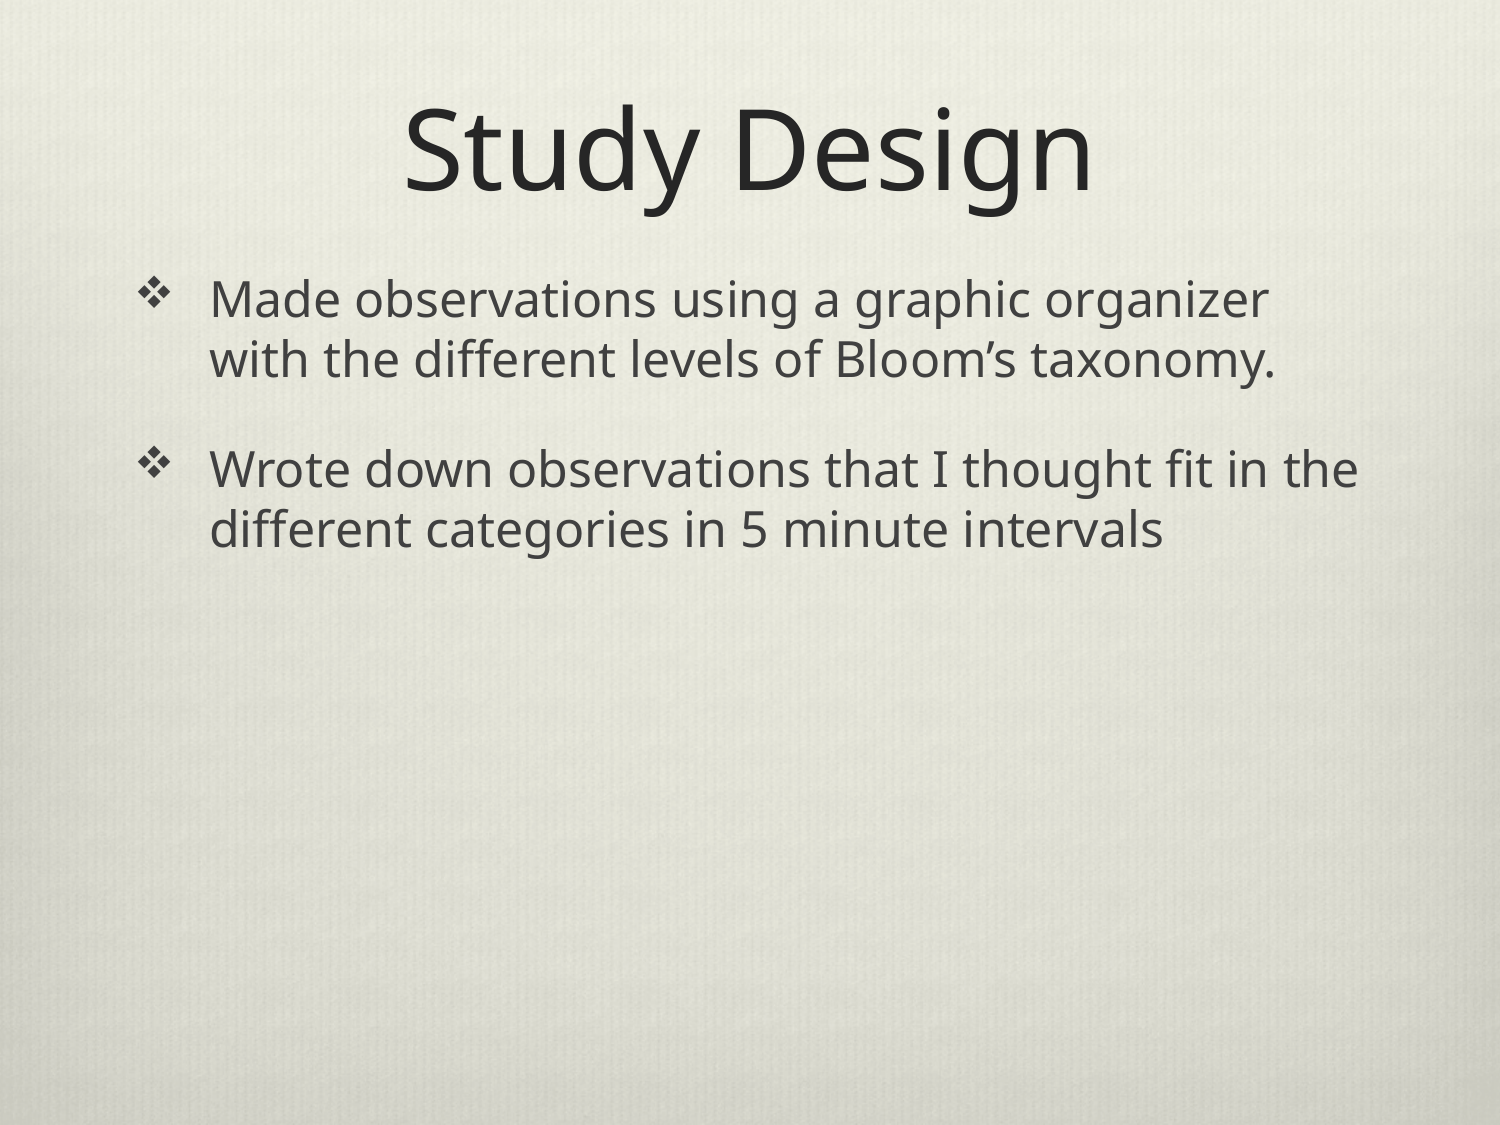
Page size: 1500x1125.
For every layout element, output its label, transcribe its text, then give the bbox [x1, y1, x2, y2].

title Study Design [119, 51, 1381, 240]
list Made observations using a graphic organizer with the different levels of Bloom’s taxonomy. Wrote down observations that I thought fit in the different categories in 5 minute intervals [119, 260, 1381, 694]
